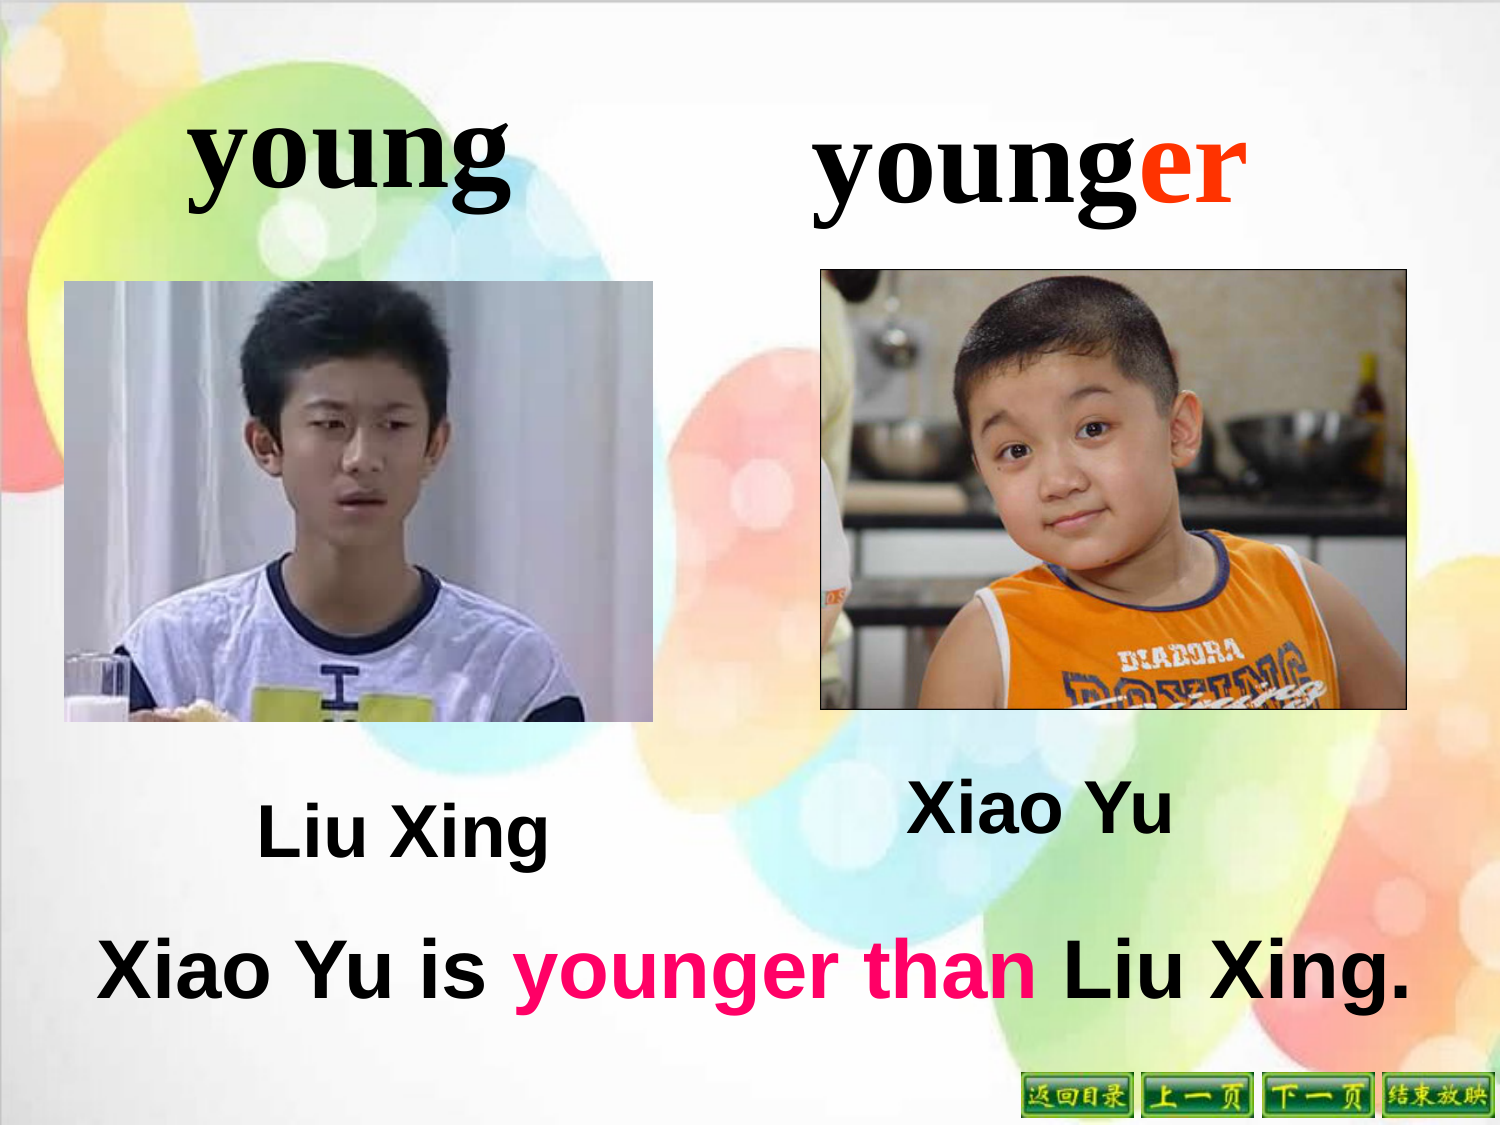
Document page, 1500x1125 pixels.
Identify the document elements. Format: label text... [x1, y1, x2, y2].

text_box younger [797, 70, 1265, 235]
text_box Liu Xing [242, 774, 693, 880]
text_box Xiao Yu is younger than Liu Xing. [81, 907, 1477, 1023]
picture [0, 0, 1500, 1125]
text_box Xiao Yu [891, 751, 1205, 857]
text_box young [171, 54, 528, 220]
